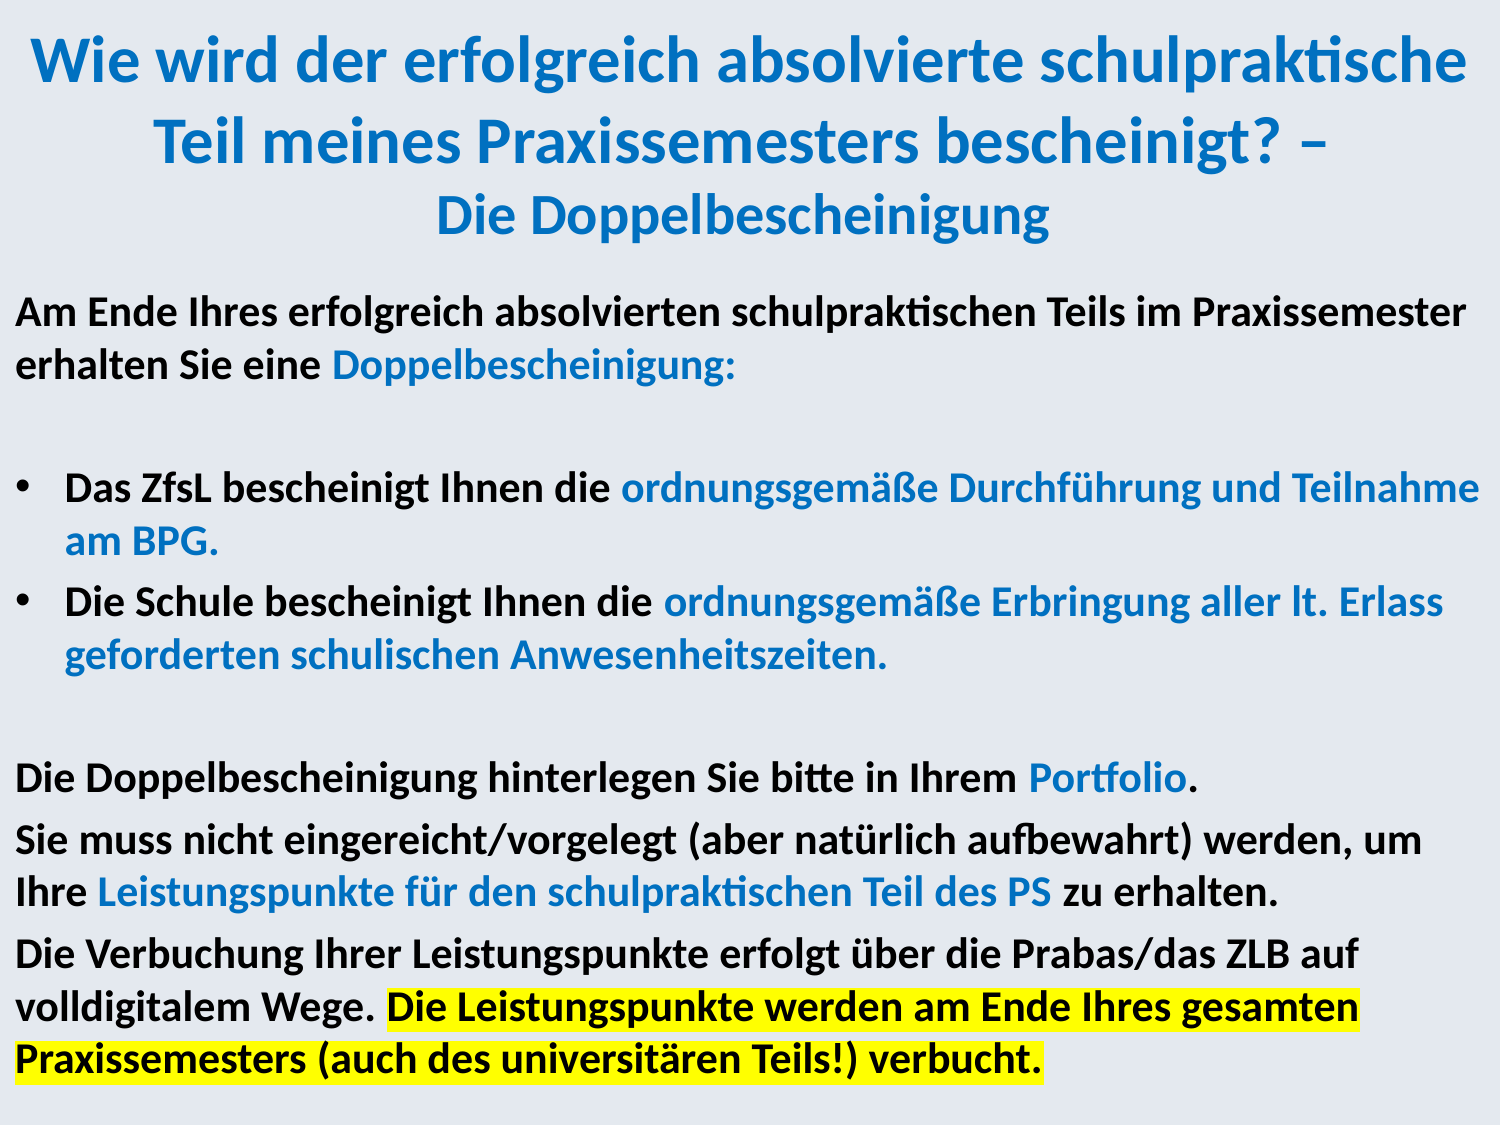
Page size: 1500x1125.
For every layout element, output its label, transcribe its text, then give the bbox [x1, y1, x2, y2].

list Am Ende Ihres erfolgreich absolvierten schulpraktischen Teils im Praxissemester erhalten Sie eine Doppelbescheinigung: Das ZfsL bescheinigt Ihnen die ordnungsgemäße Durchführung und Teilnahme am BPG. Die Schule bescheinigt Ihnen die ordnungsgemäße Erbringung aller lt. Erlass geforderten schulischen Anwesenheitszeiten. Die Doppelbescheinigung hinterlegen Sie bitte in Ihrem Portfolio. Sie muss nicht eingereicht/vorgelegt (aber natürlich aufbewahrt) werden, um Ihre Leistungspunkte für den schulpraktischen Teil des PS zu erhalten. Die Verbuchung Ihrer Leistungspunkte erfolgt über die Prabas/das ZLB auf volldigitalem Wege. Die Leistungspunkte werden am Ende Ihres gesamten Praxissemesters (auch des universitären Teils!) verbucht. [0, 275, 1500, 1125]
title Wie wird der erfolgreich absolvierte schulpraktische Teil meines Praxissemesters bescheinigt? – Die Doppelbescheinigung [0, 0, 1500, 263]
